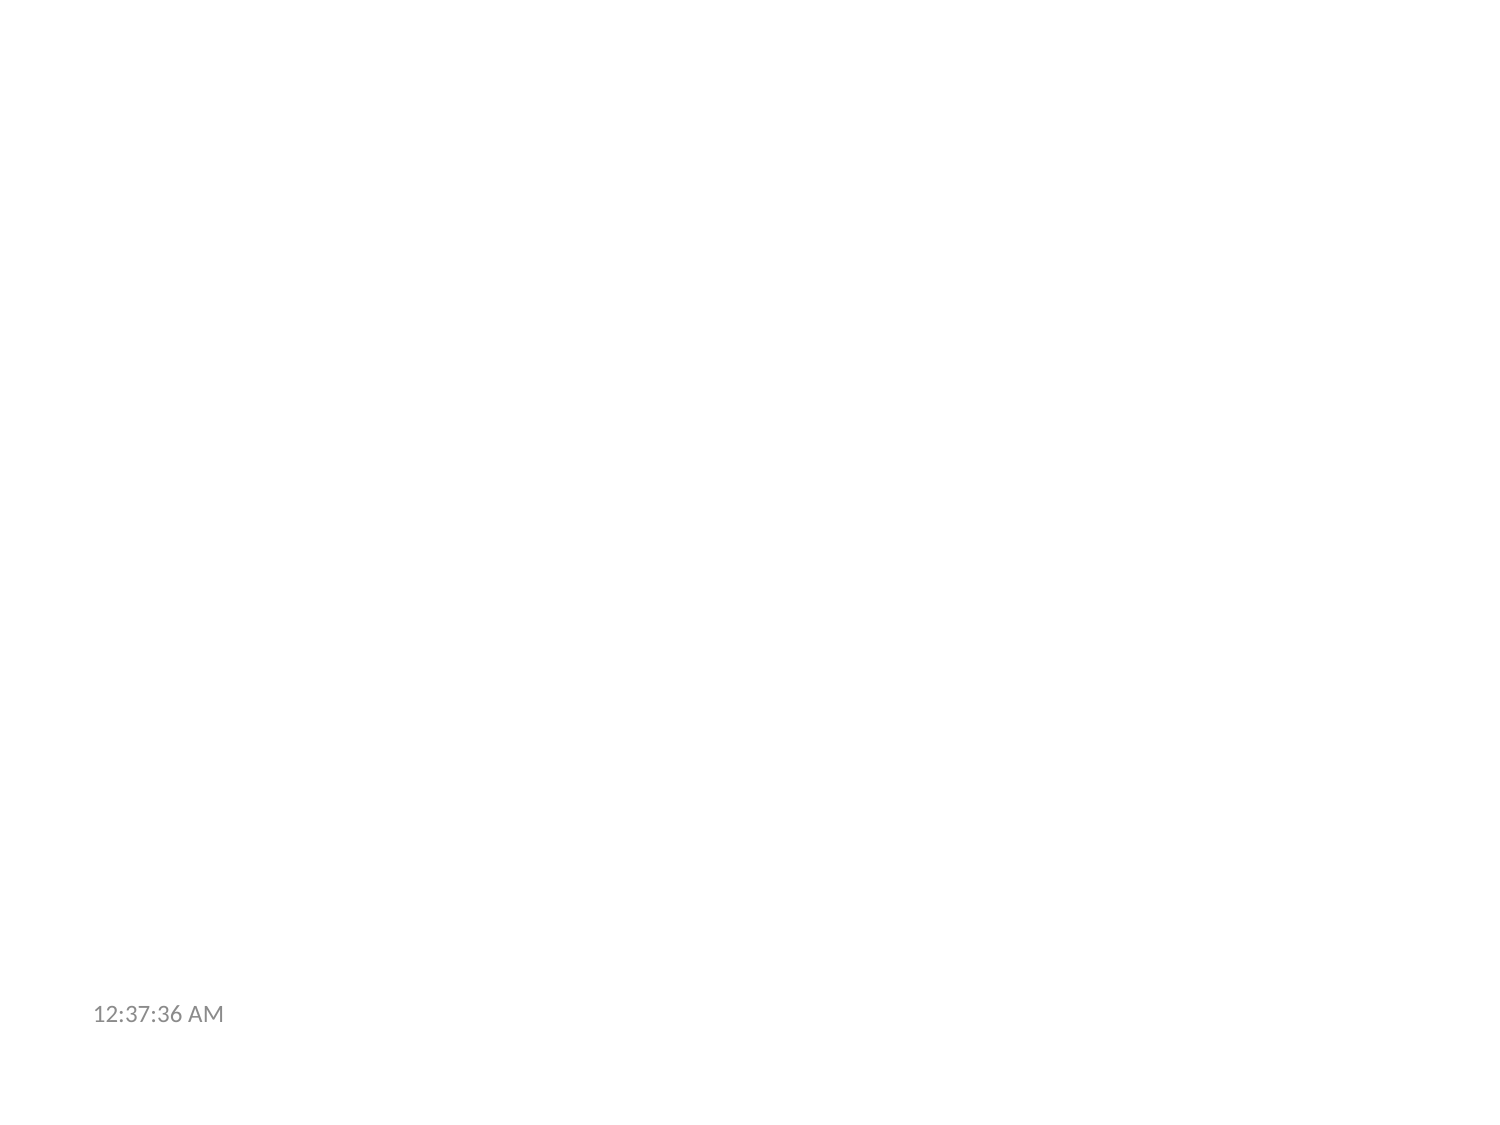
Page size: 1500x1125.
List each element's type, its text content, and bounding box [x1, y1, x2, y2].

text_box 3:35:09 PM [77, 982, 428, 1043]
